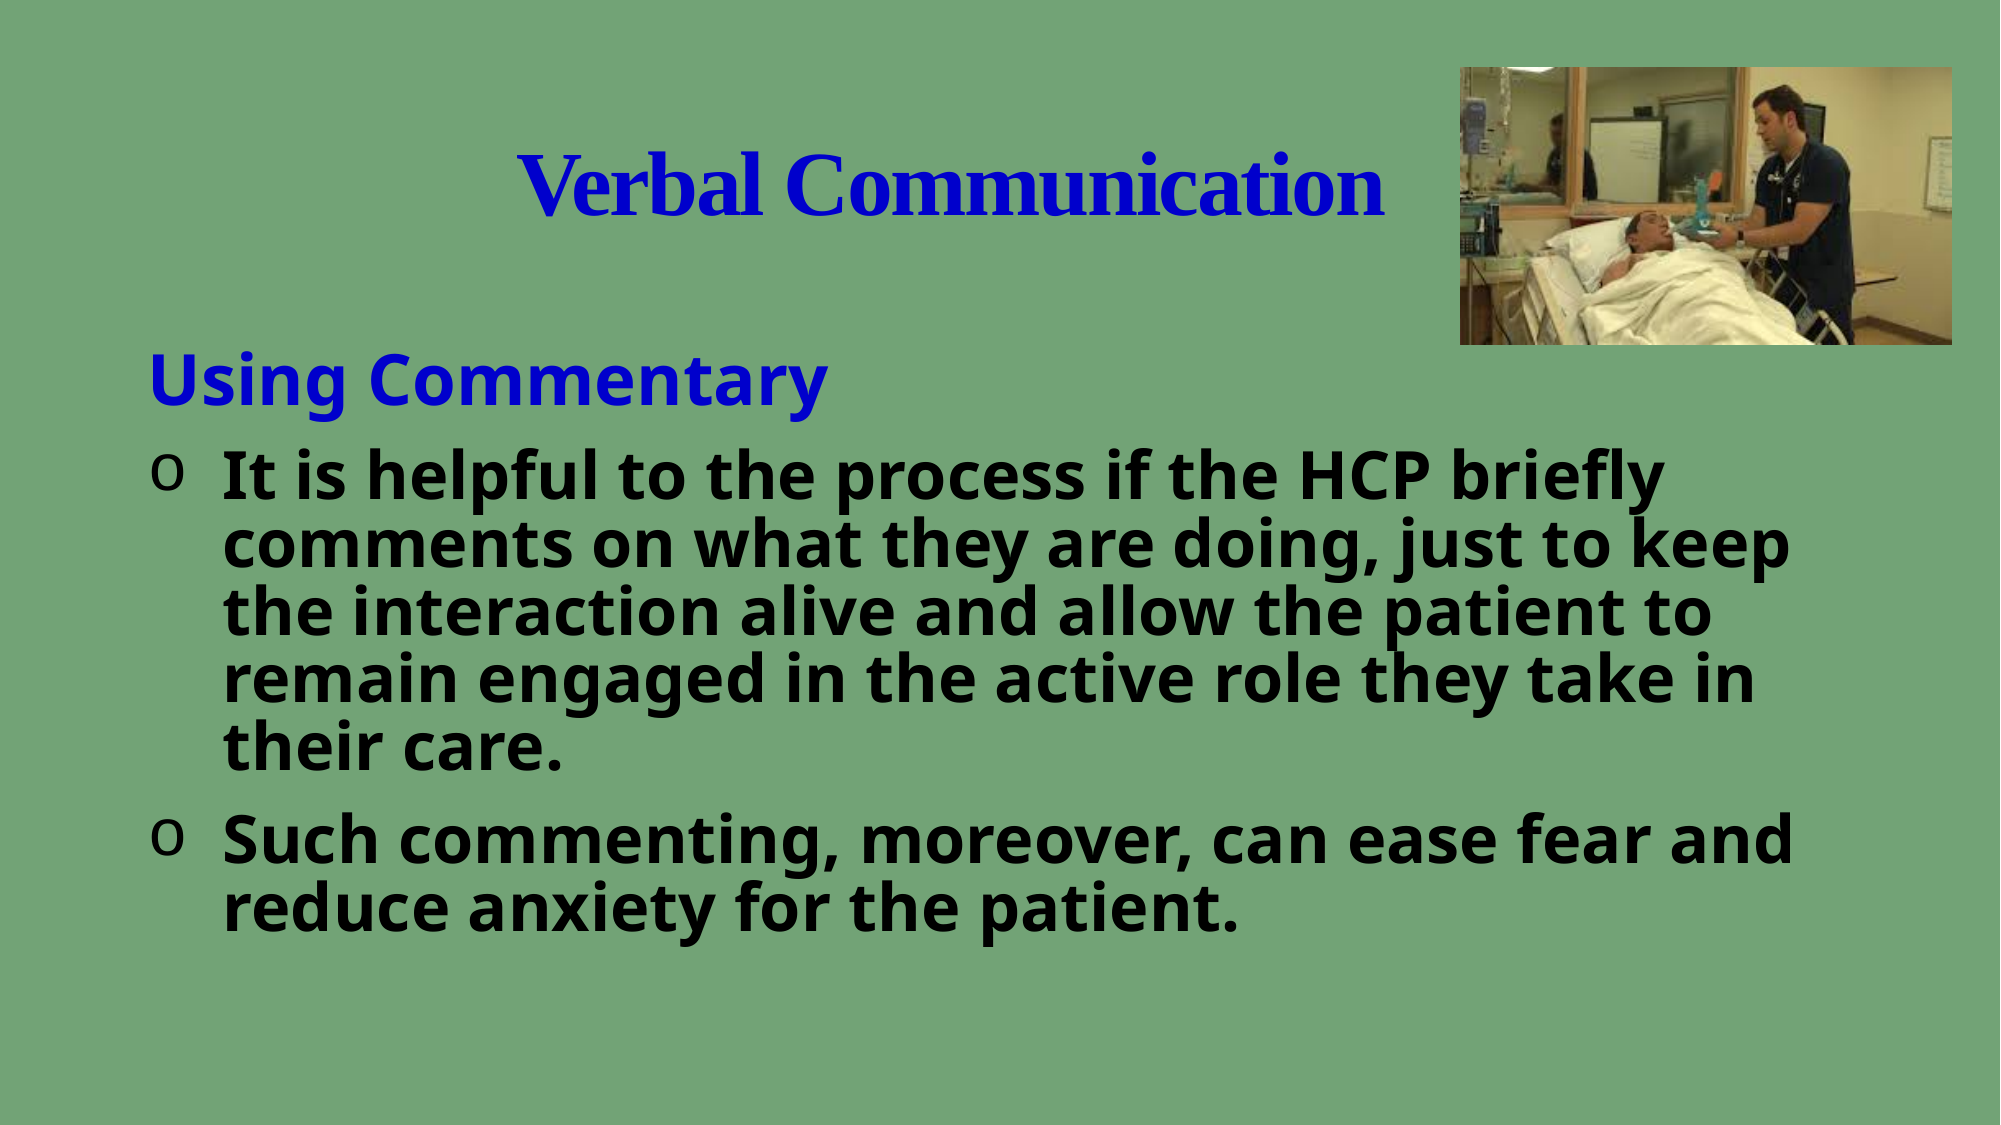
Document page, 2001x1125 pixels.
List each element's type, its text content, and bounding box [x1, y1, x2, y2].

title Verbal Communication [227, 105, 1460, 241]
picture [1460, 67, 1952, 345]
subtitle Using Commentary It is helpful to the process if the HCP briefly comments on what they are doing, just to keep the interaction alive and allow the patient to remain engaged in the active role they take in their care. Such commenting, moreover, can ease fear and reduce anxiety for the patient. [132, 340, 1872, 983]
